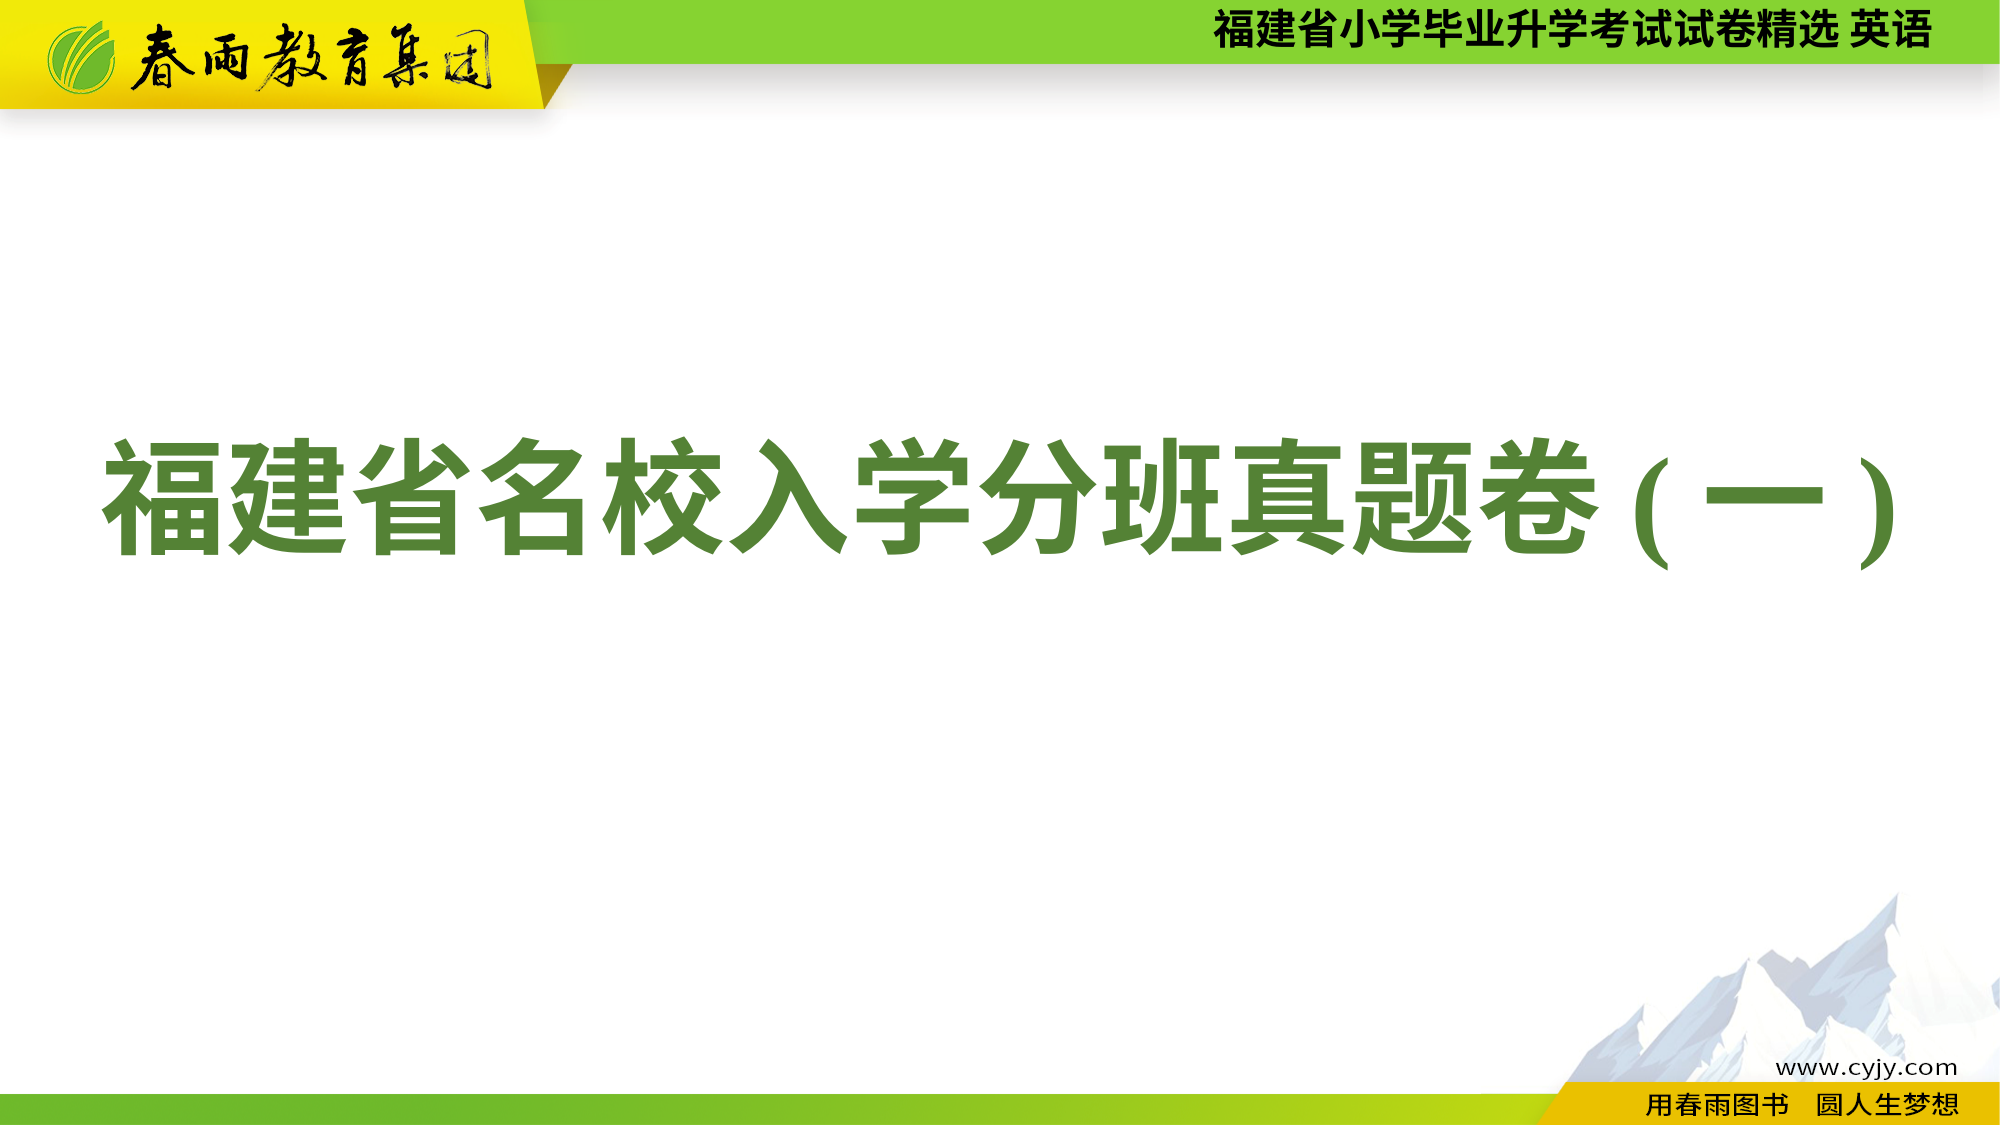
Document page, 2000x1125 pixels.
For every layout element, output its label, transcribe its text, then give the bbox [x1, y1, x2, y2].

picture [0, 577, 2000, 1125]
picture [0, 0, 2000, 337]
text_box 福建省名校入学分班真题卷(一) [0, 337, 2000, 577]
